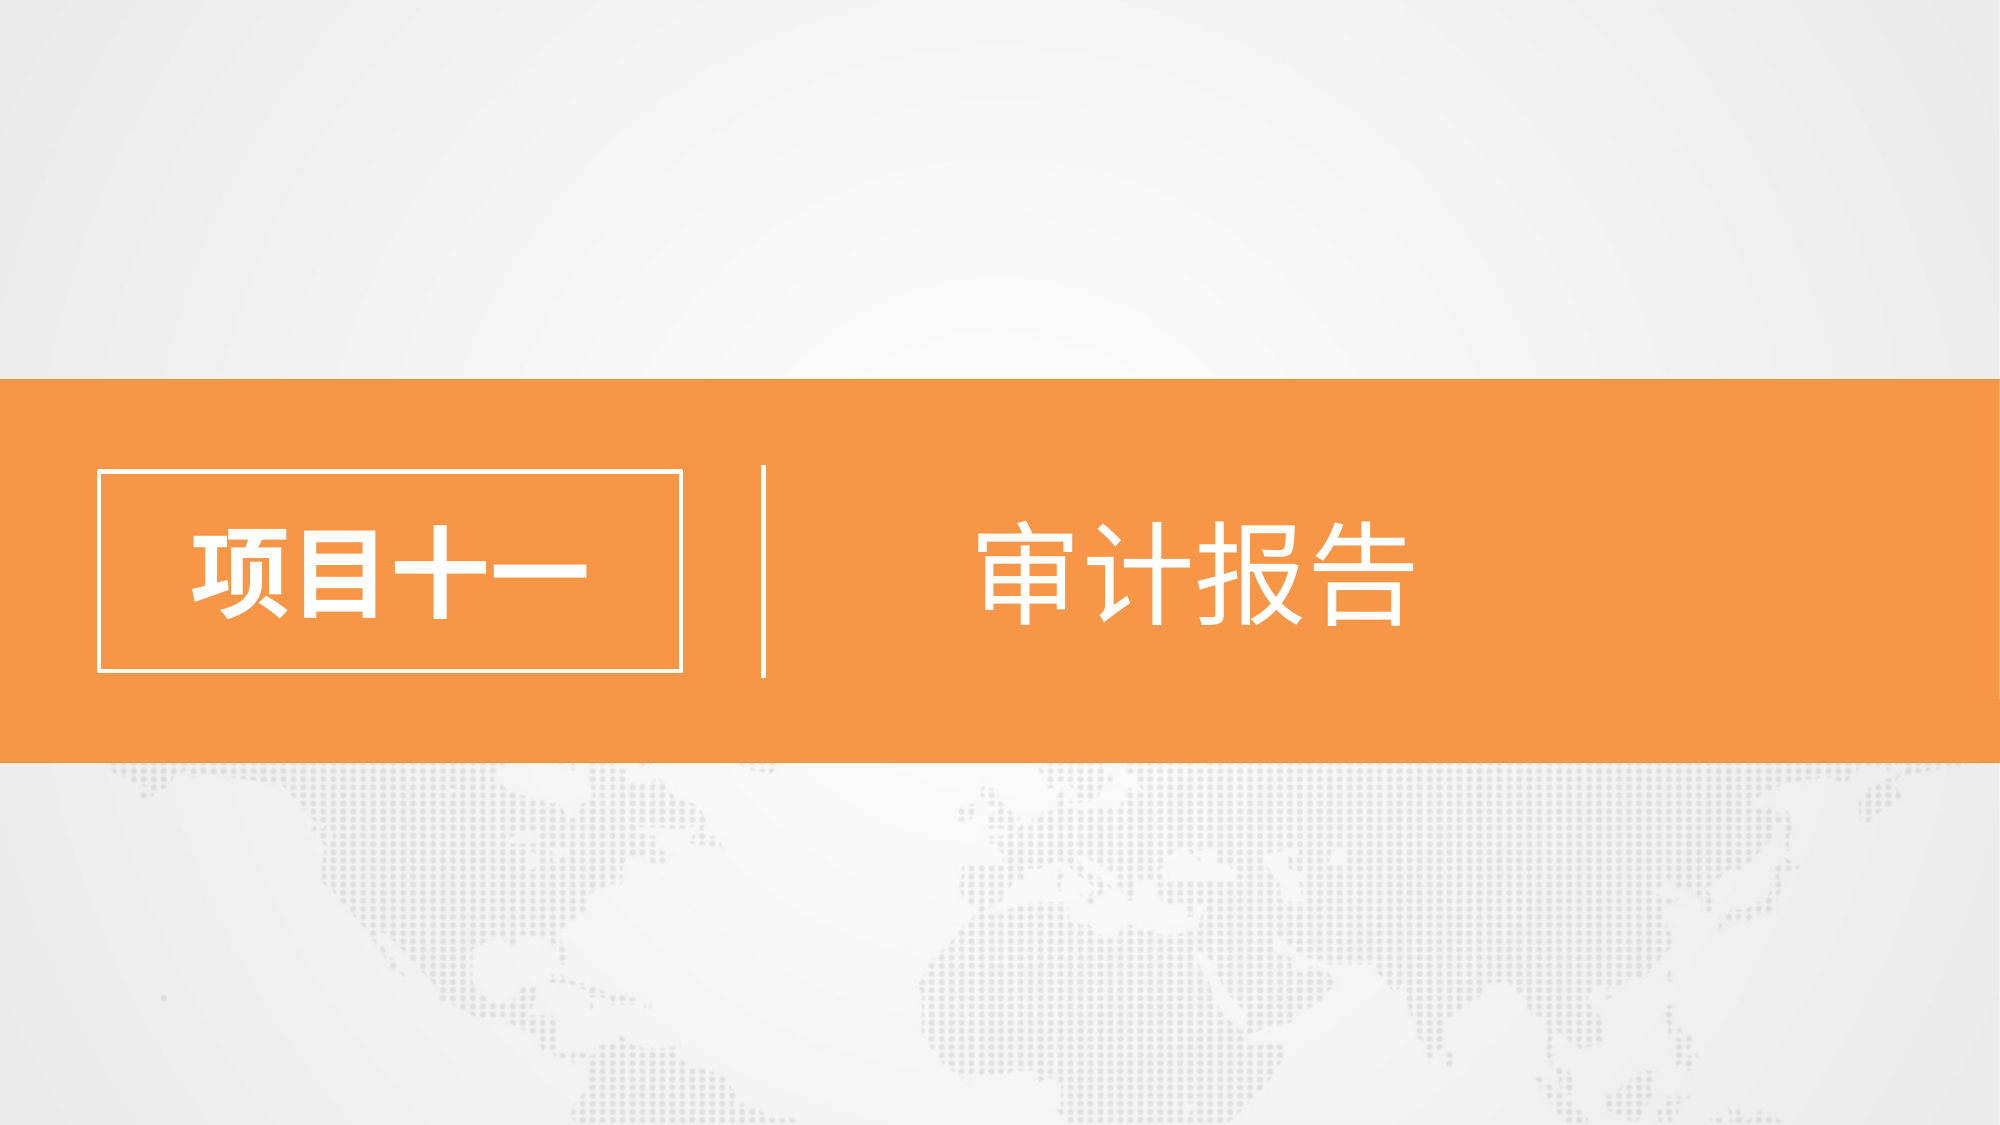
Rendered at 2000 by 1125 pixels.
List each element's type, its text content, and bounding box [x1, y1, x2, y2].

text_box 审计报告 [955, 496, 1435, 646]
text_box [0, 377, 2000, 765]
picture [0, 765, 2000, 1125]
picture [0, 0, 2000, 377]
text_box 项目十一 [99, 503, 682, 638]
text_box [97, 469, 683, 673]
